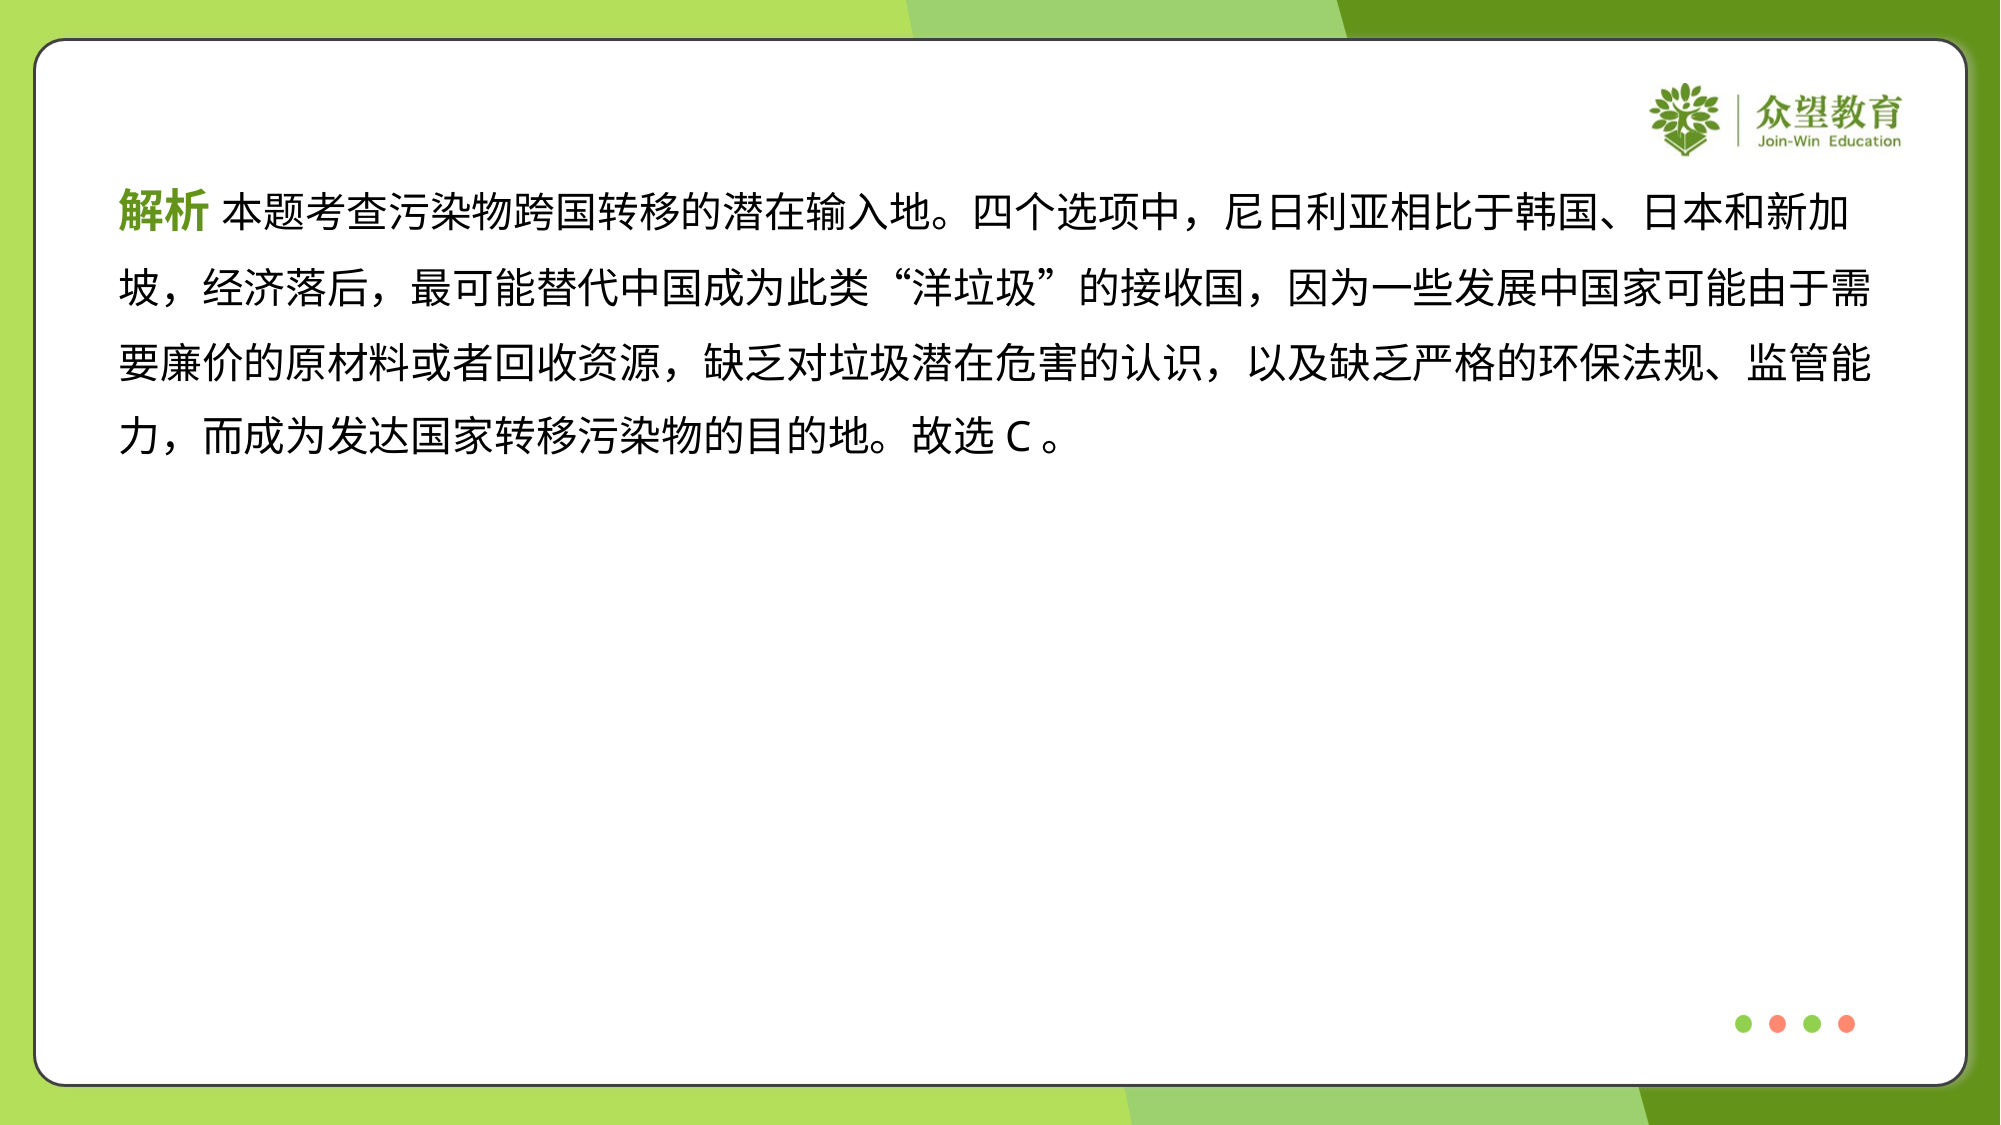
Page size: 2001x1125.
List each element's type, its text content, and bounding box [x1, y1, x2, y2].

picture [0, 0, 2000, 1125]
text_box 解析 本题考查污染物跨国转移的潜在输入地。四个选项中，尼日利亚相比于韩国、日本和新加 坡，经济落后，最可能替代中国成为此类“洋垃圾”的接收国，因为一些发展中国家可能由于需 要廉价的原材料或者回收资源，缺乏对垃圾潜在危害的认识，以及缺乏严格的环保法规、监管能 力，而成为发达国家转移污染物的目的地。故选C。 [118, 159, 1883, 452]
